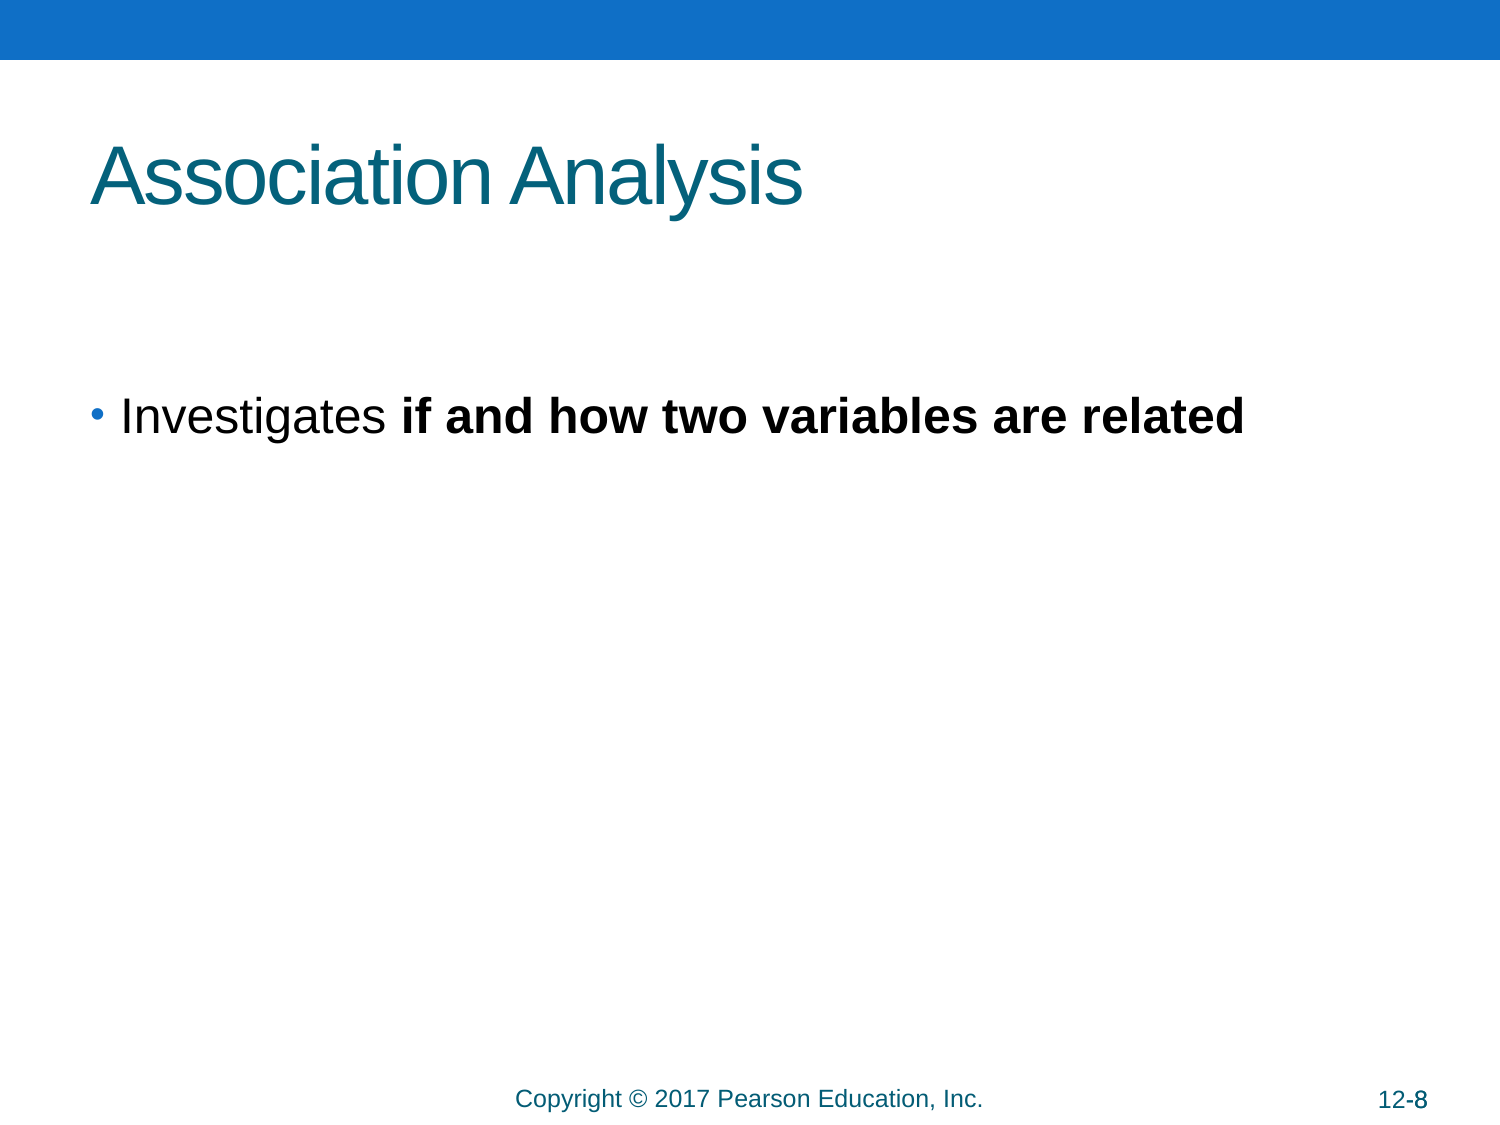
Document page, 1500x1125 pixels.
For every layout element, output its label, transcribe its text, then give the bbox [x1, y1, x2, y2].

title Association Analysis [75, 90, 1425, 253]
list Investigates if and how two variables are related [75, 376, 1425, 1125]
